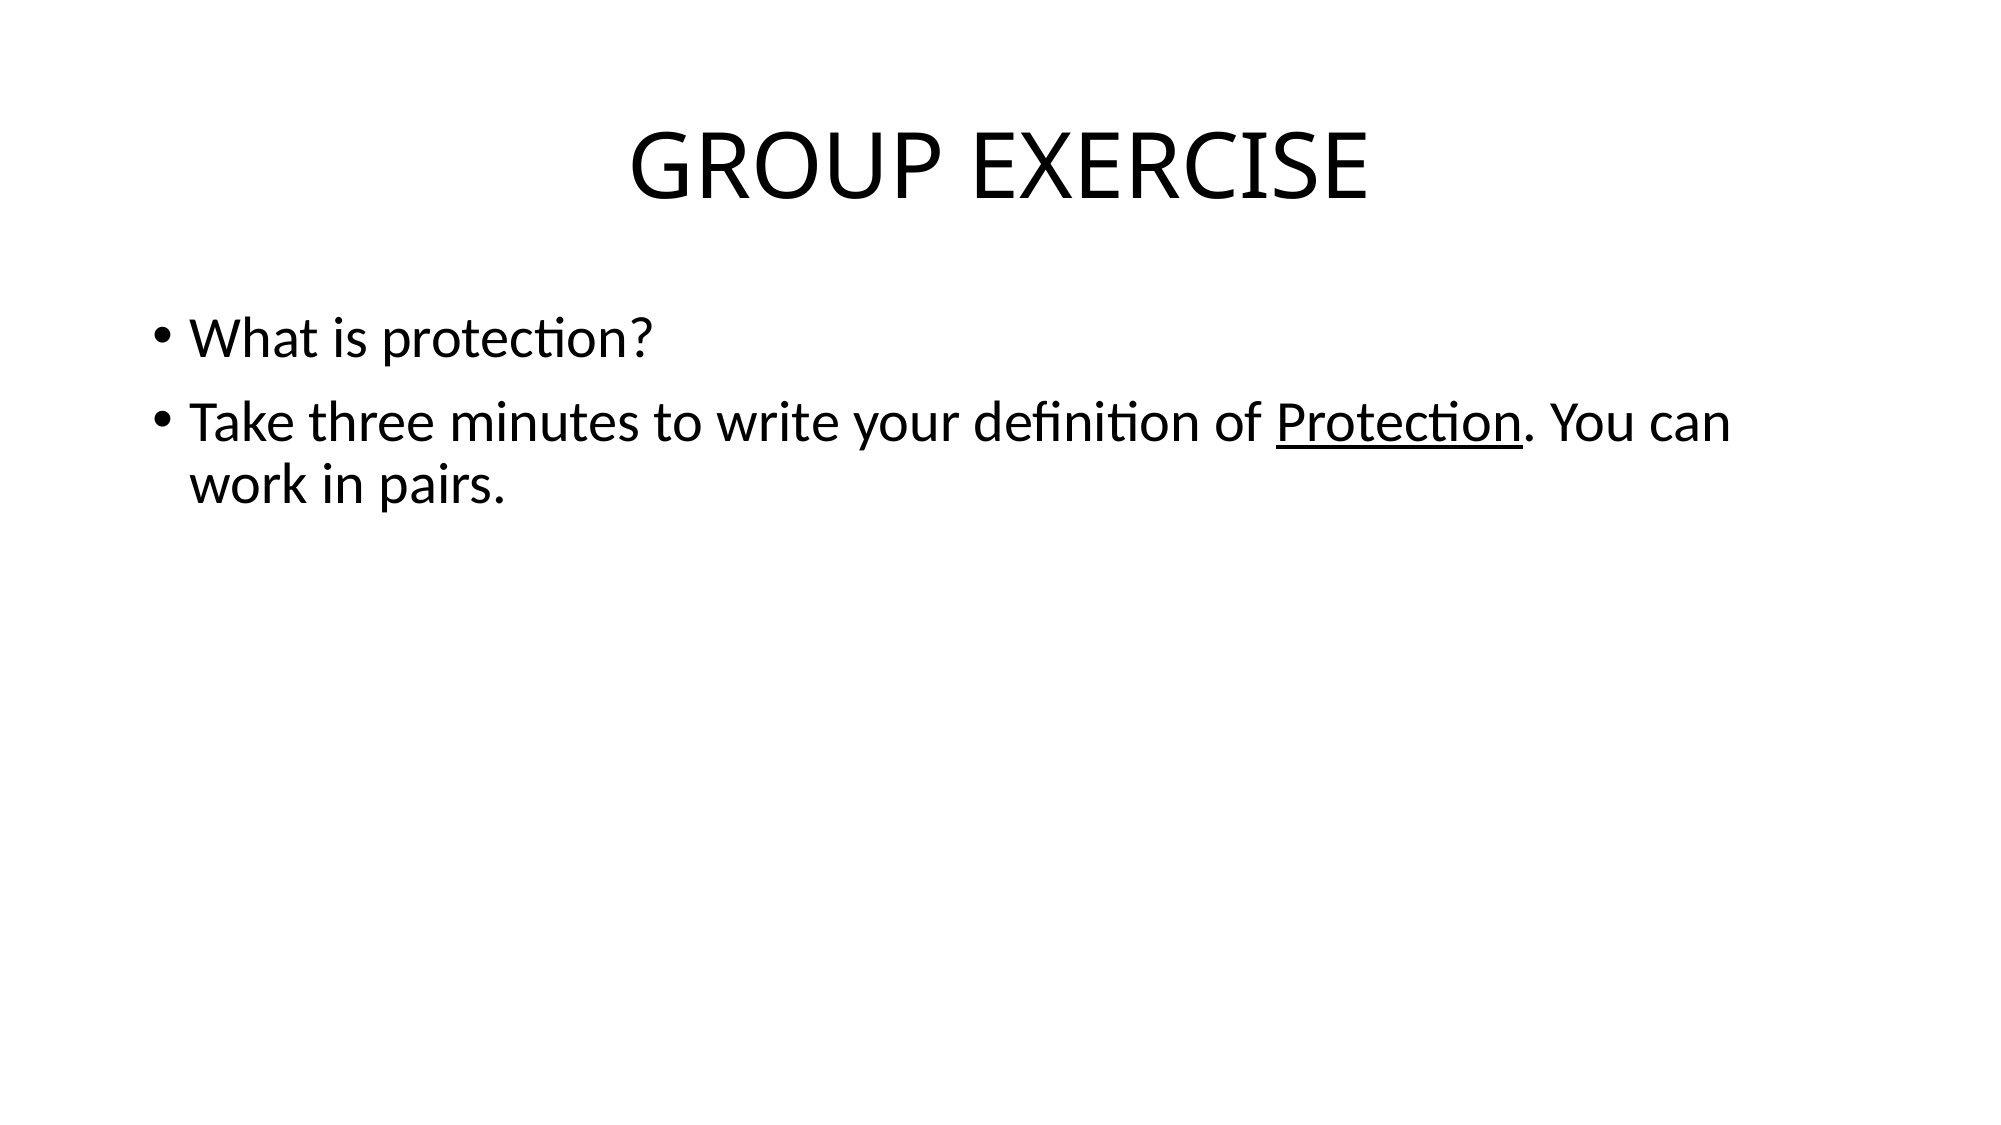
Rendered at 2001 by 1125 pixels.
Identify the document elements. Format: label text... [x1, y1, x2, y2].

list What is protection? Take three minutes to write your definition of Protection. You can work in pairs. [137, 299, 1863, 1014]
title GROUP EXERCISE [137, 59, 1863, 278]
